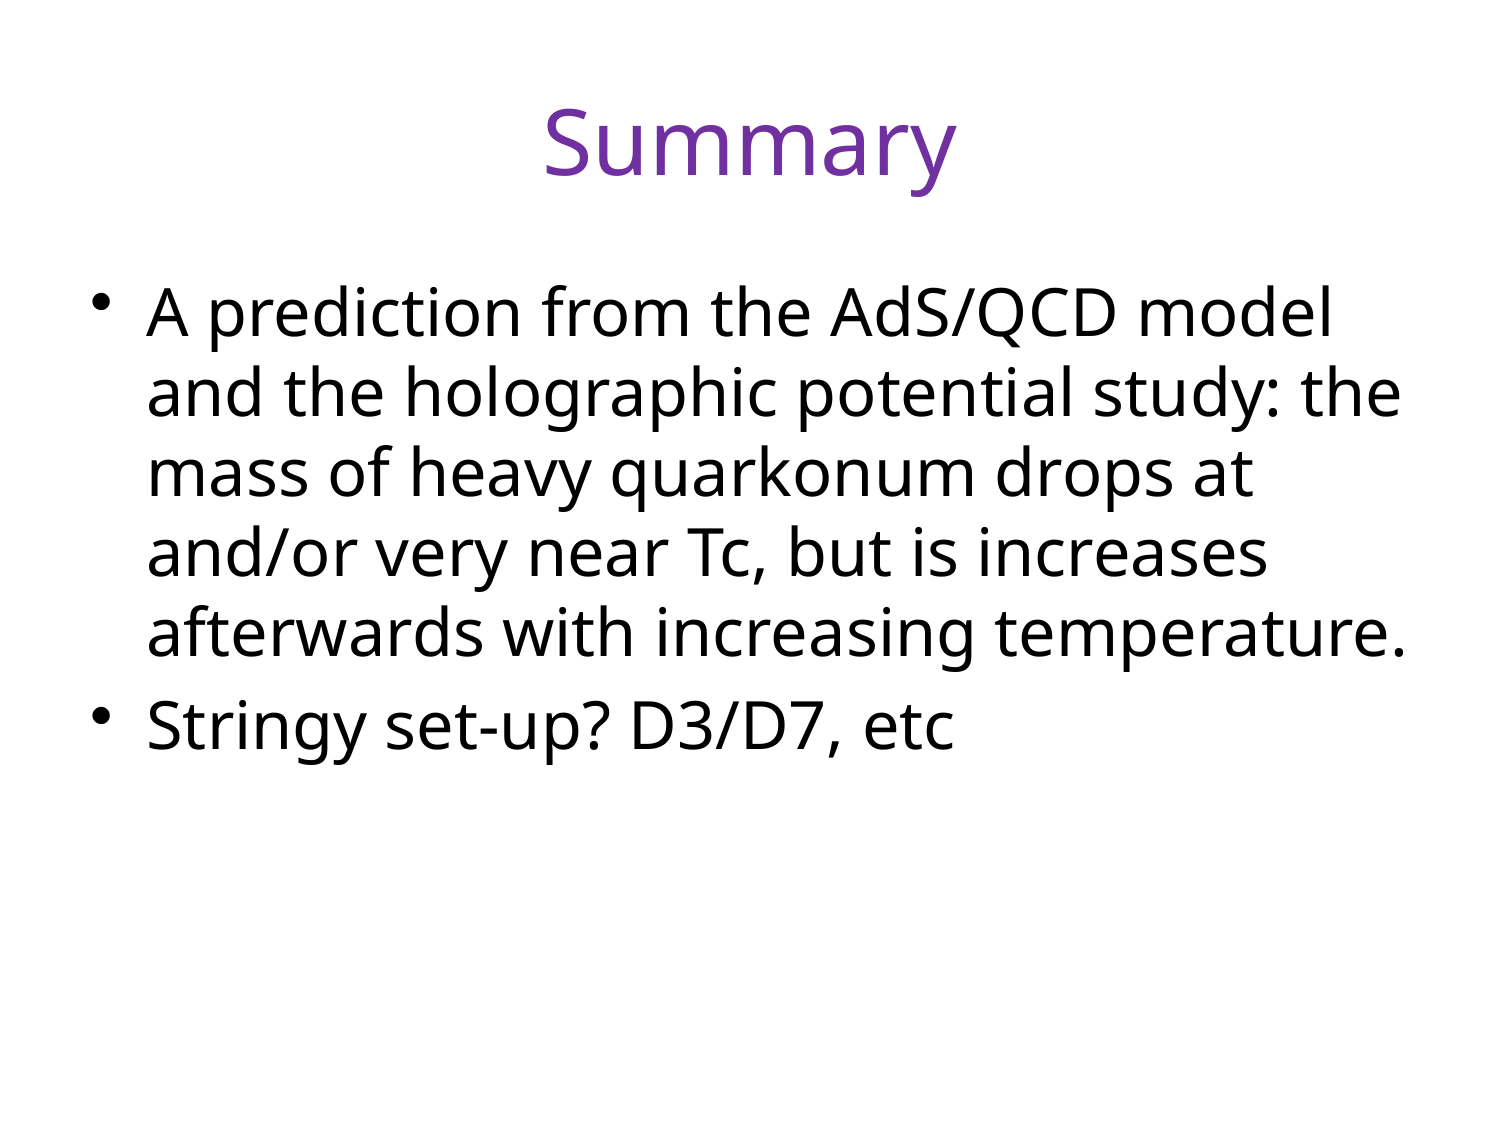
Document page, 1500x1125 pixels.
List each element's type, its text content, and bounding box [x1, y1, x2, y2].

list A prediction from the AdS/QCD model and the holographic potential study: the mass of heavy quarkonum drops at and/or very near Tc, but is increases afterwards with increasing temperature. Stringy set-up? D3/D7, etc [74, 262, 1426, 1006]
title Summary [74, 44, 1426, 233]
